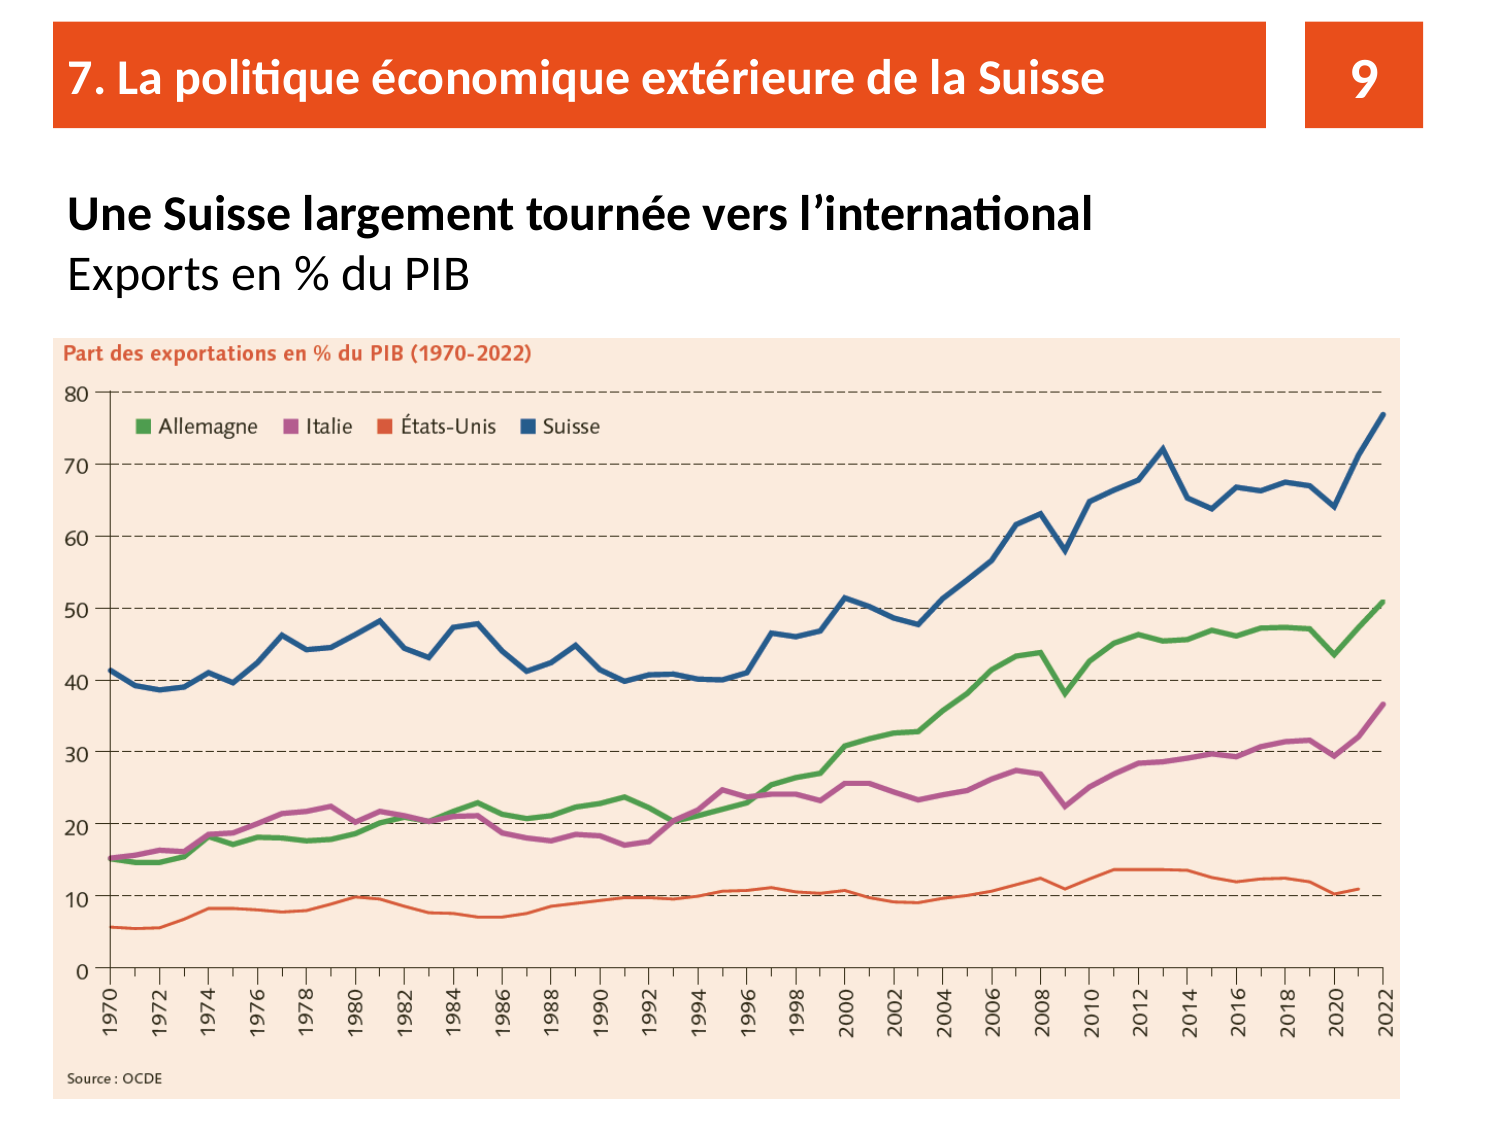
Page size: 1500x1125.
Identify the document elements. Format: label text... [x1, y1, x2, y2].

text_box 9 [1305, 21, 1424, 129]
text_box Une Suisse largement tournée vers l’international Exports en % du PIB [53, 172, 1447, 308]
picture [53, 338, 1400, 1099]
text_box 7. La politique économique extérieure de la Suisse [53, 21, 1266, 129]
